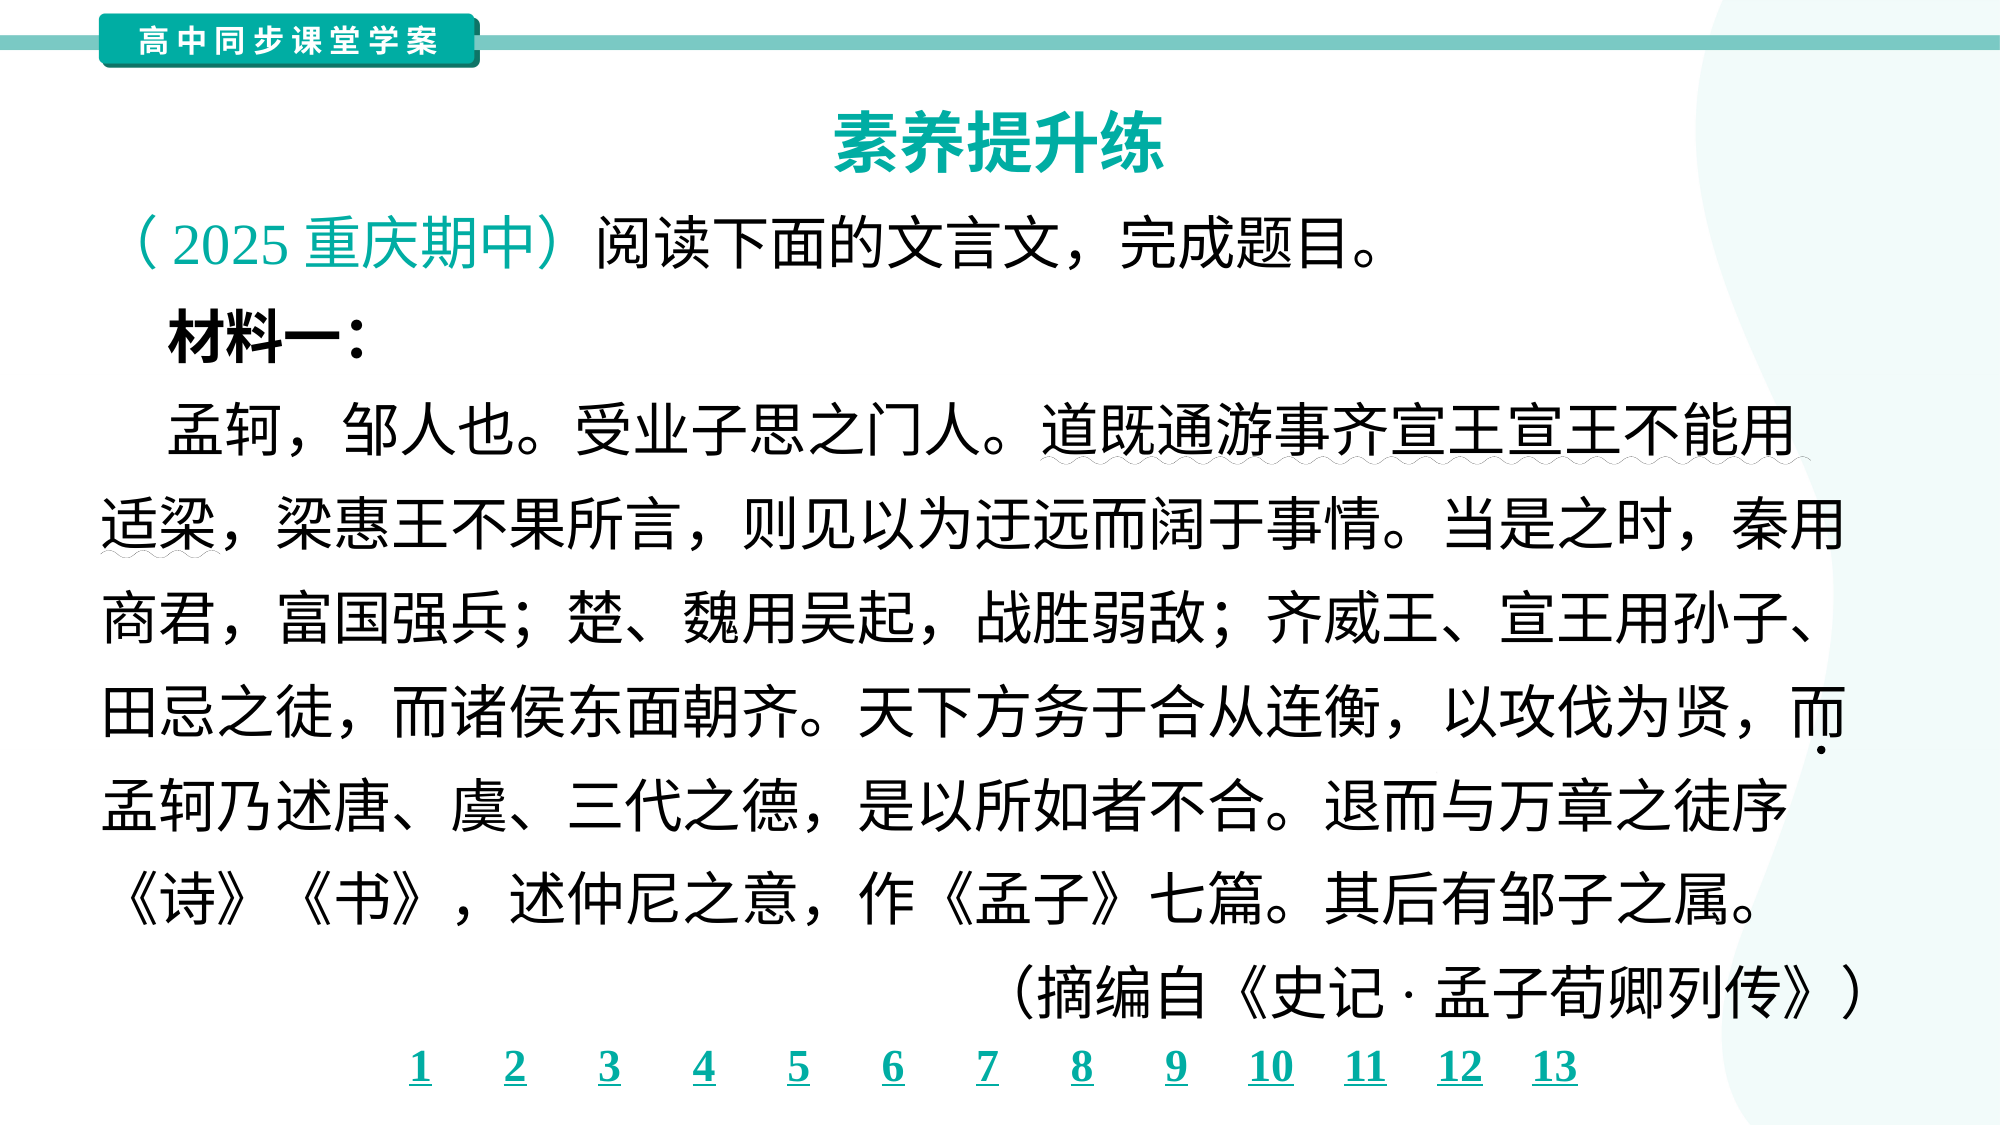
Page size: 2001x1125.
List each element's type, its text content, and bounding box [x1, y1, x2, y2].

text_box [1817, 745, 1826, 755]
picture [0, 0, 2000, 1125]
text_box 素养提升练 [100, 76, 1899, 182]
text_box （2025重庆期中）阅读下面的文言文，完成题目。 材料一： 孟轲，邹人也。受业子思之门人。道既通游事齐宣王宣王不能用 适梁，梁惠王不果所言，则见以为迂远而阔于事情。当是之时，秦用 商君，富国强兵；楚、魏用吴起，战胜弱敌；齐威王、宣王用孙子、 田忌之徒，而诸侯东面朝齐。天下方务于合从连衡，以攻伐为贤，而 孟轲乃述唐、虞、三代之德，是以所如者不合。退而与万章之徒序 《诗》《书》，述仲尼之意，作《孟子》七篇。其后有邹子之属。 （摘编自《史记·孟子荀卿列传》） [100, 182, 1899, 1026]
